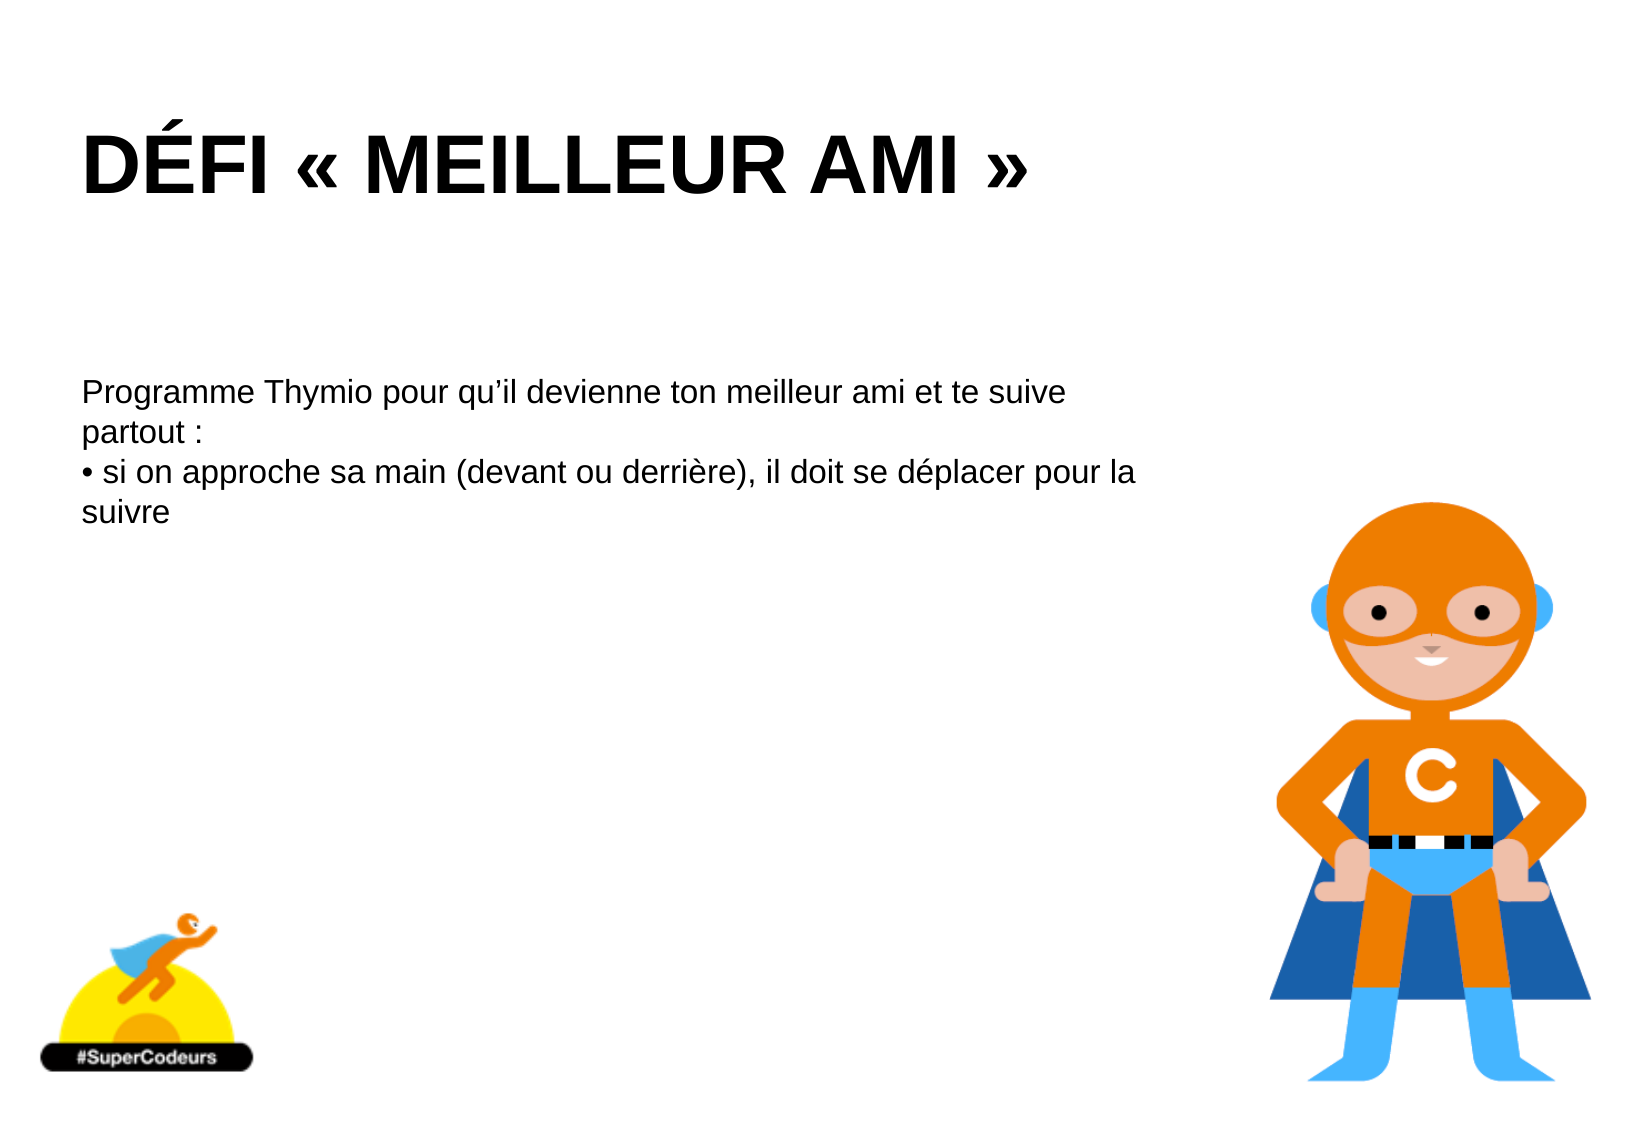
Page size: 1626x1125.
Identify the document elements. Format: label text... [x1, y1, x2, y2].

picture [22, 895, 276, 1087]
text_box DÉFI « MEILLEUR AMI » Programme Thymio pour qu’il devienne ton meilleur ami et te suive partout : • si on approche sa main (devant ou derrière), il doit se déplacer pour la suivre [64, 93, 1178, 716]
picture [1269, 481, 1614, 1094]
